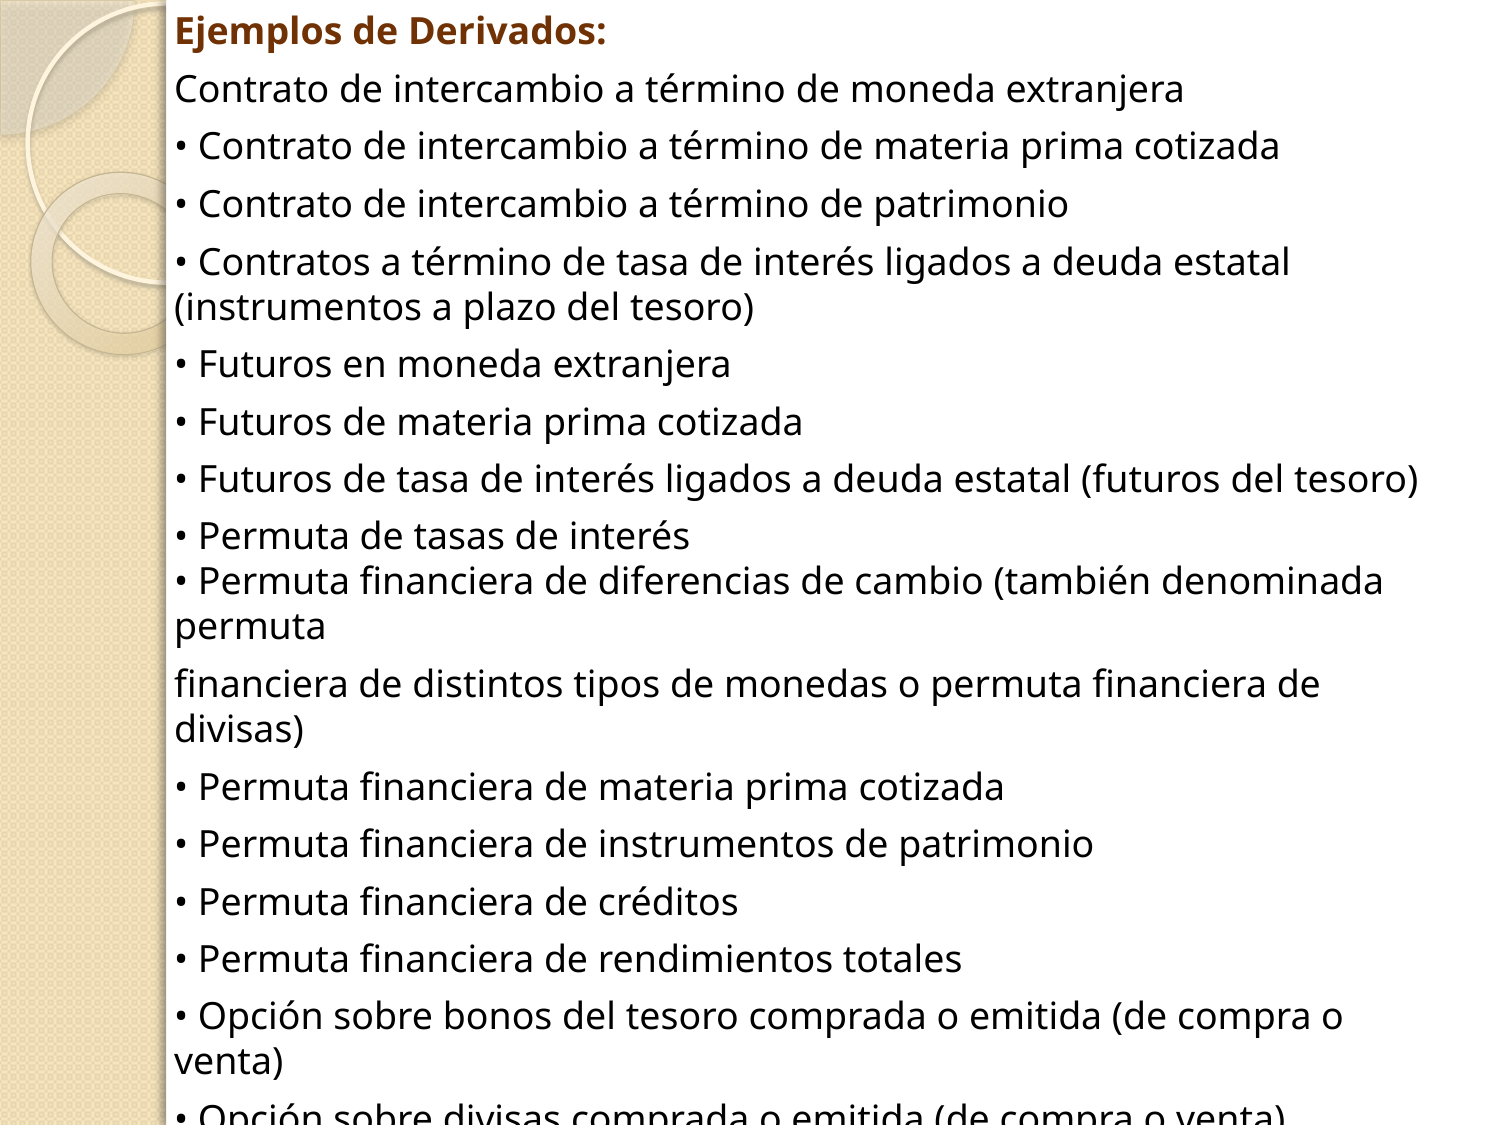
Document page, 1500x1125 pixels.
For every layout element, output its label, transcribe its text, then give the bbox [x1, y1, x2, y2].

text_box Ejemplos de Derivados: Contrato de intercambio a término de moneda extranjera • Contrato de intercambio a término de materia prima cotizada • Contrato de intercambio a término de patrimonio • Contratos a término de tasa de interés ligados a deuda estatal (instrumentos a plazo del tesoro) • Futuros en moneda extranjera • Futuros de materia prima cotizada • Futuros de tasa de interés ligados a deuda estatal (futuros del tesoro) • Permuta de tasas de interés • Permuta financiera de diferencias de cambio (también denominada permuta financiera de distintos tipos de monedas o permuta financiera de divisas) • Permuta financiera de materia prima cotizada • Permuta financiera de instrumentos de patrimonio • Permuta financiera de créditos • Permuta financiera de rendimientos totales • Opción sobre bonos del tesoro comprada o emitida (de compra o venta) • Opción sobre divisas comprada o emitida (de compra o venta) • Opción sobre materia prima cotizada comprada o emitida (de compra o venta) • Opción sobre acciones comprada o emitida (de compra o venta) [159, 0, 1445, 1125]
